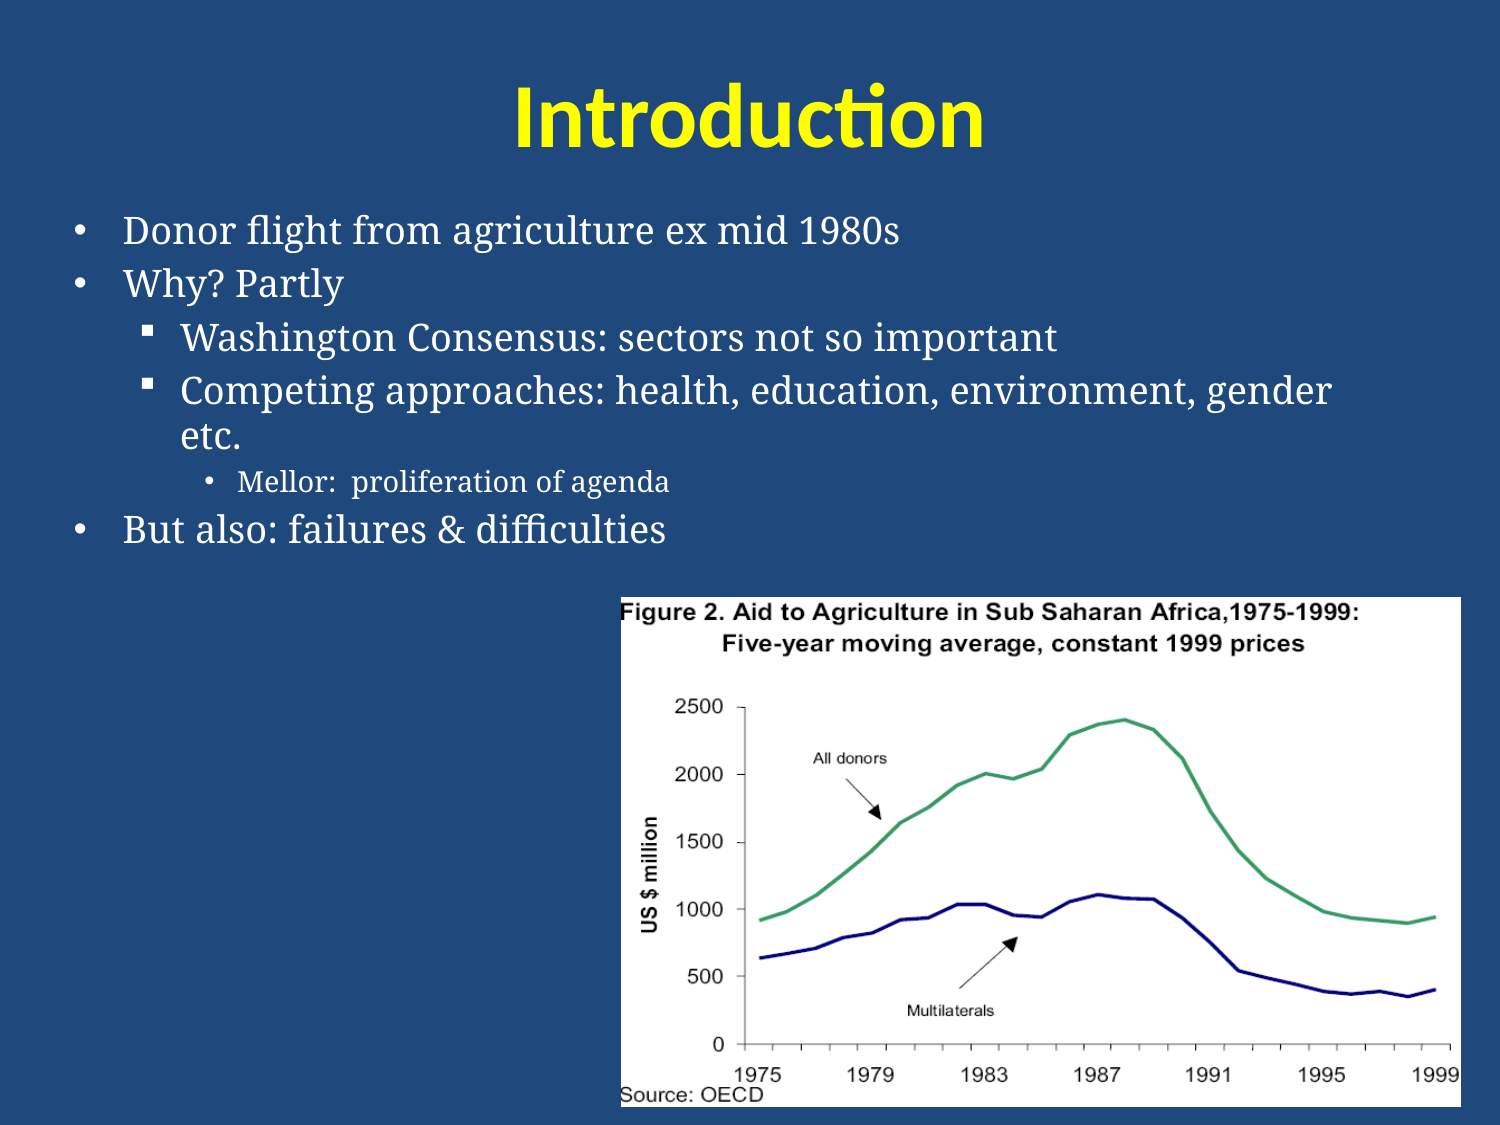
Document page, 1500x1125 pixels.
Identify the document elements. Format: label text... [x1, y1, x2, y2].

title Introduction [74, 44, 1426, 177]
picture [620, 597, 1461, 1107]
list Donor flight from agriculture ex mid 1980s Why? Partly Washington Consensus: sectors not so important Competing approaches: health, education, environment, gender etc. Mellor: proliferation of agenda But also: failures & difficulties [58, 198, 1407, 563]
